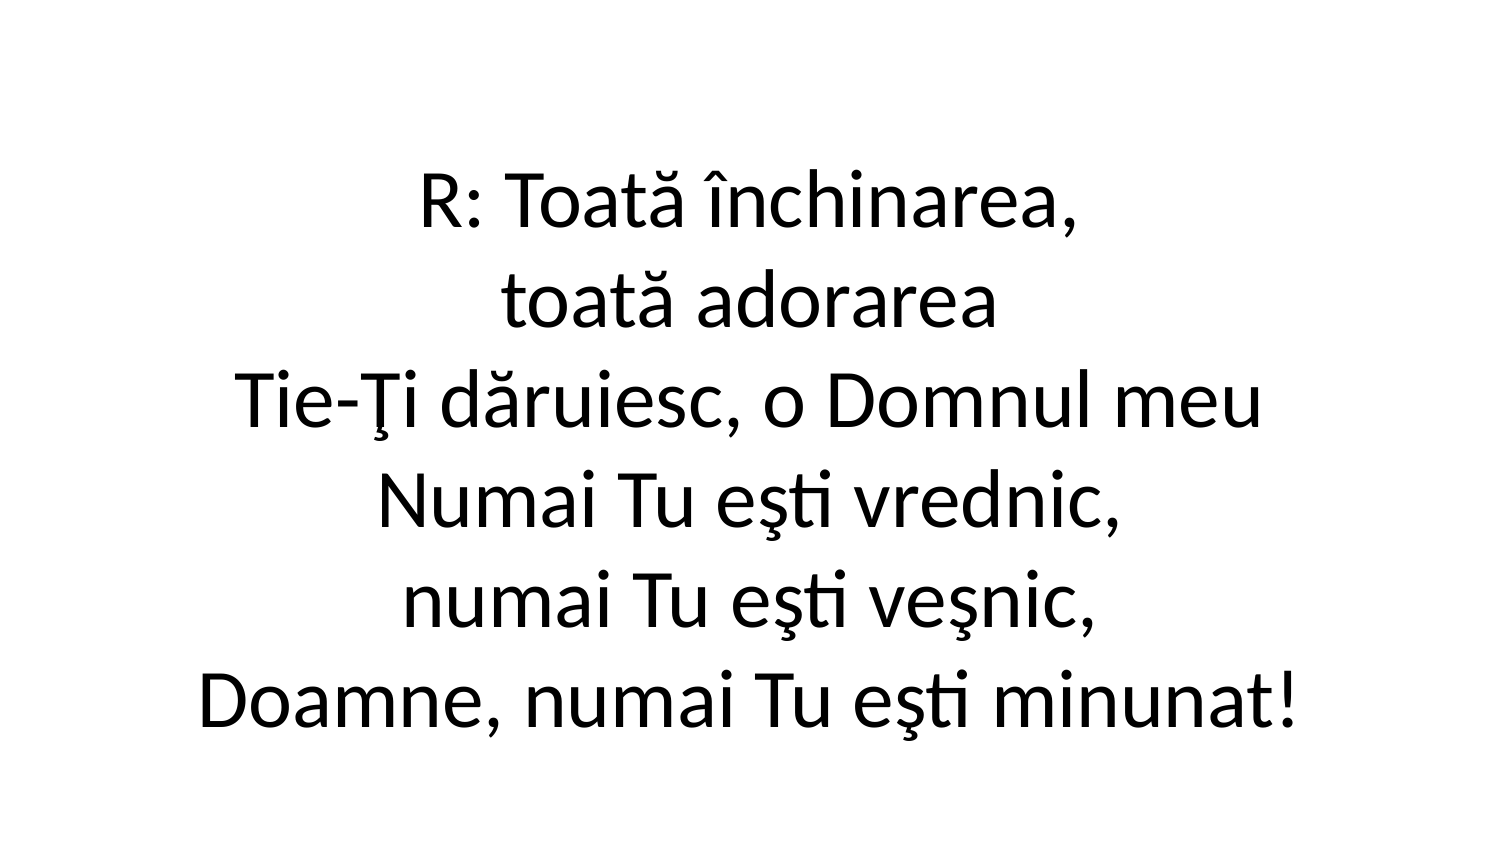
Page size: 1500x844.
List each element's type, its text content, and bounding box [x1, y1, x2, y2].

text_box R: Toată închinarea, toată adorarea Tie-Ţi dăruiesc, o Domnul meu Numai Tu eşti vrednic, numai Tu eşti veşnic, Doamne, numai Tu eşti minunat! [182, 92, 1318, 752]
